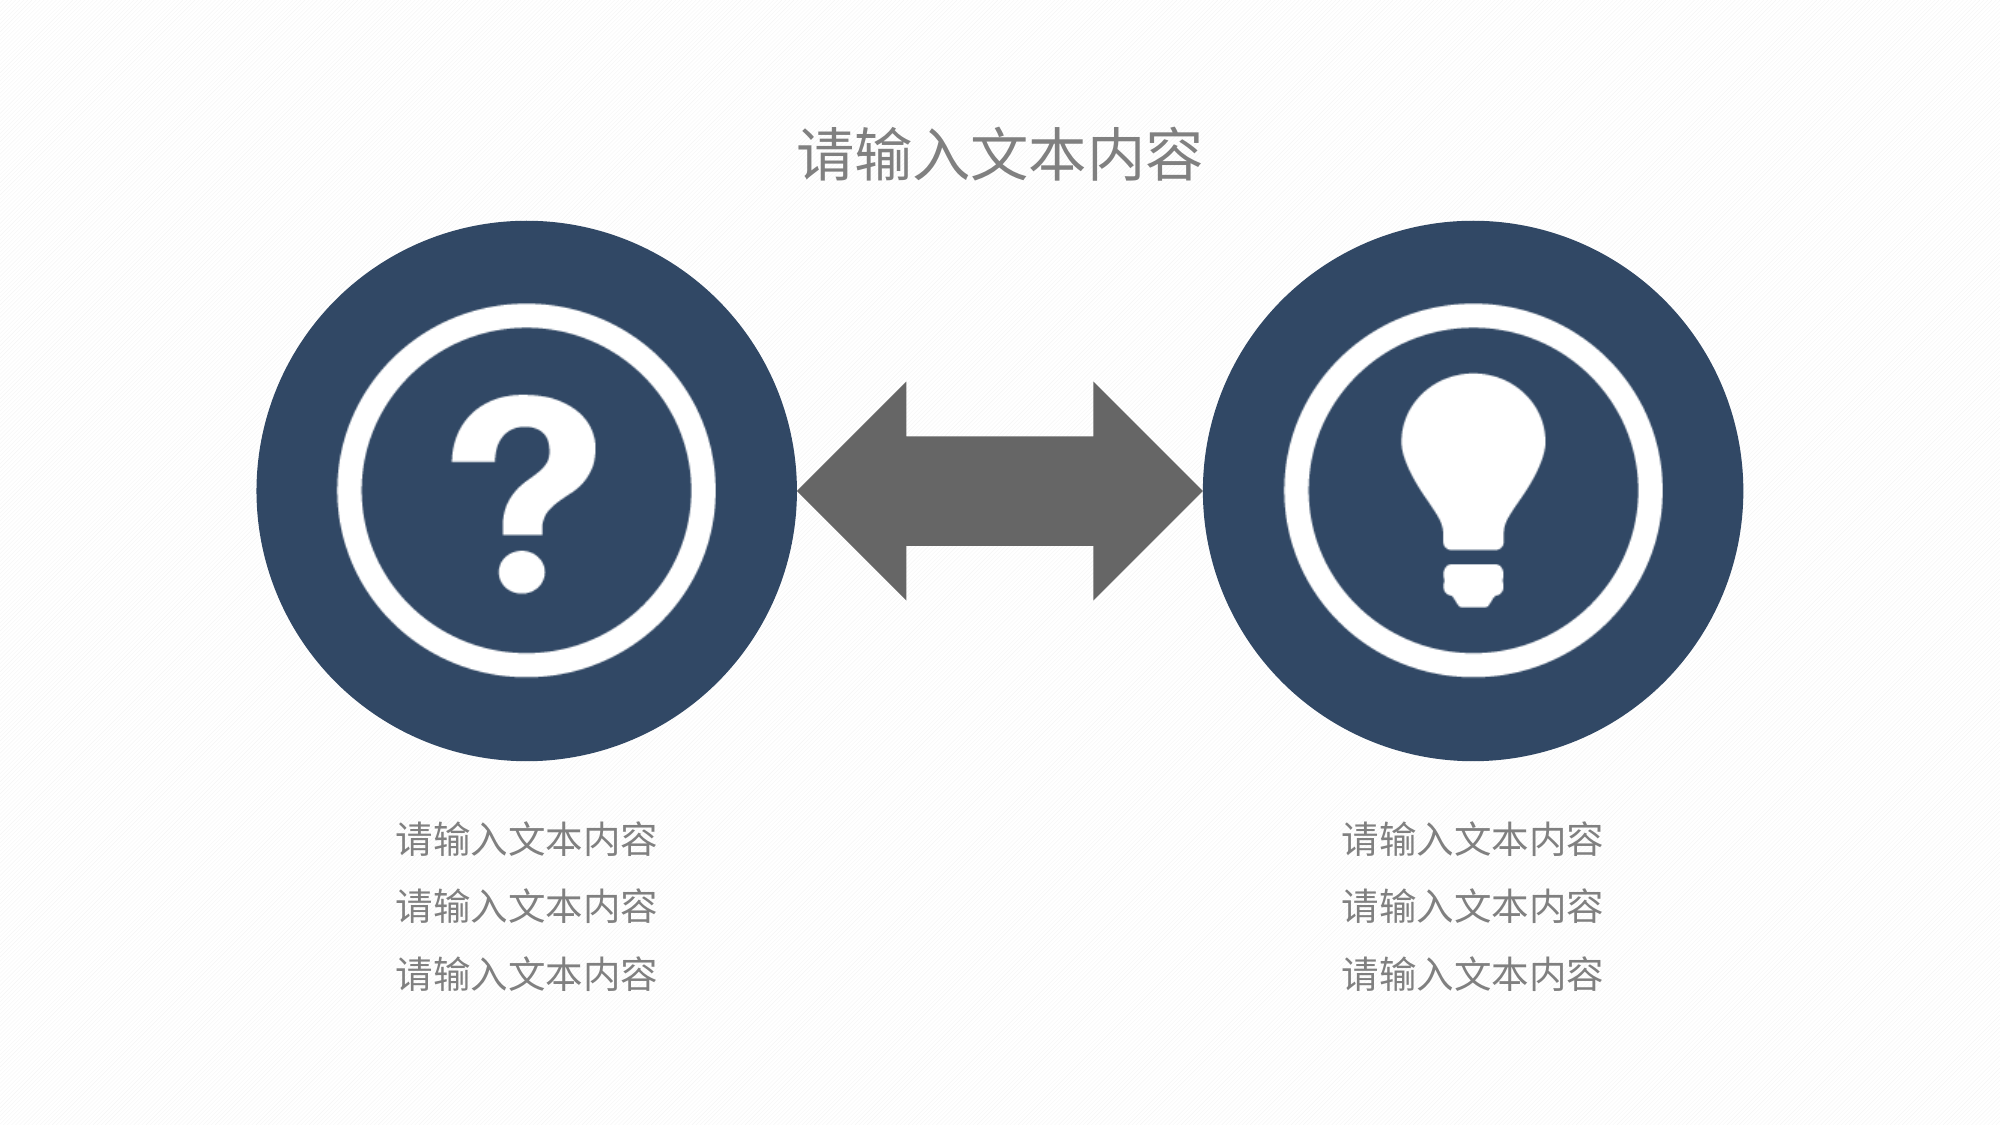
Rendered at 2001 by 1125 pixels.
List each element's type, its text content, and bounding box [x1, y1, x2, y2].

text_box [1666, 300, 1745, 682]
picture [1281, 299, 1666, 683]
text_box [1201, 219, 1665, 763]
picture [334, 299, 719, 683]
text_box [798, 379, 1201, 604]
text_box [255, 300, 334, 682]
text_box 请输入文本内容 请输入文本内容 请输入文本内容 [285, 785, 769, 1003]
text_box [335, 219, 798, 763]
text_box 请输入文本内容 请输入文本内容 请输入文本内容 [1231, 785, 1715, 1003]
text_box 请输入文本内容 [699, 110, 1300, 196]
